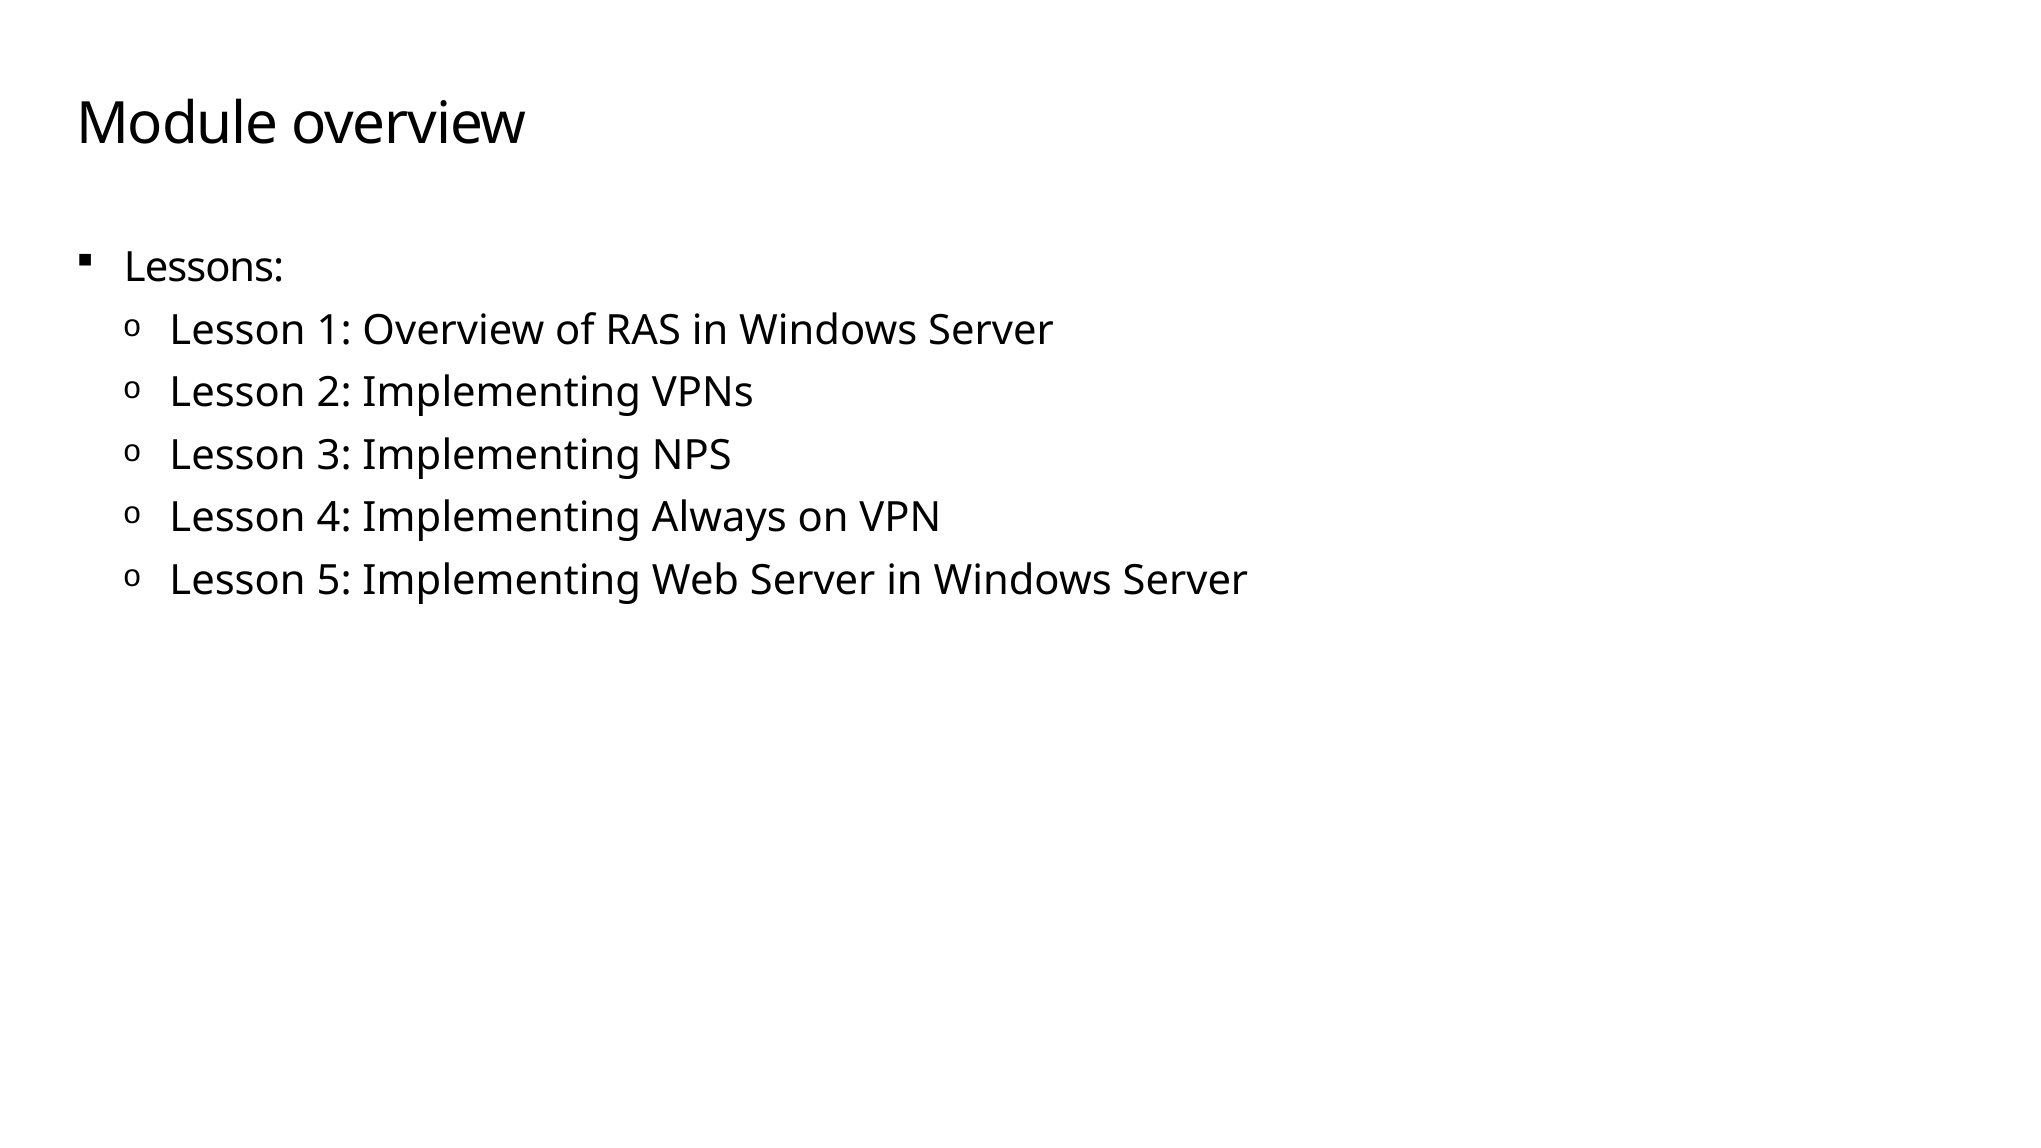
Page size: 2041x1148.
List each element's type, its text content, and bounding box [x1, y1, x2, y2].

list Lessons: Lesson 1: Overview of RAS in Windows Server Lesson 2: Implementing VPNs Lesson 3: Implementing NPS Lesson 4: Implementing Always on VPN Lesson 5: Implementing Web Server in Windows Server [76, 240, 1970, 1074]
title Module overview [76, 93, 1968, 161]
